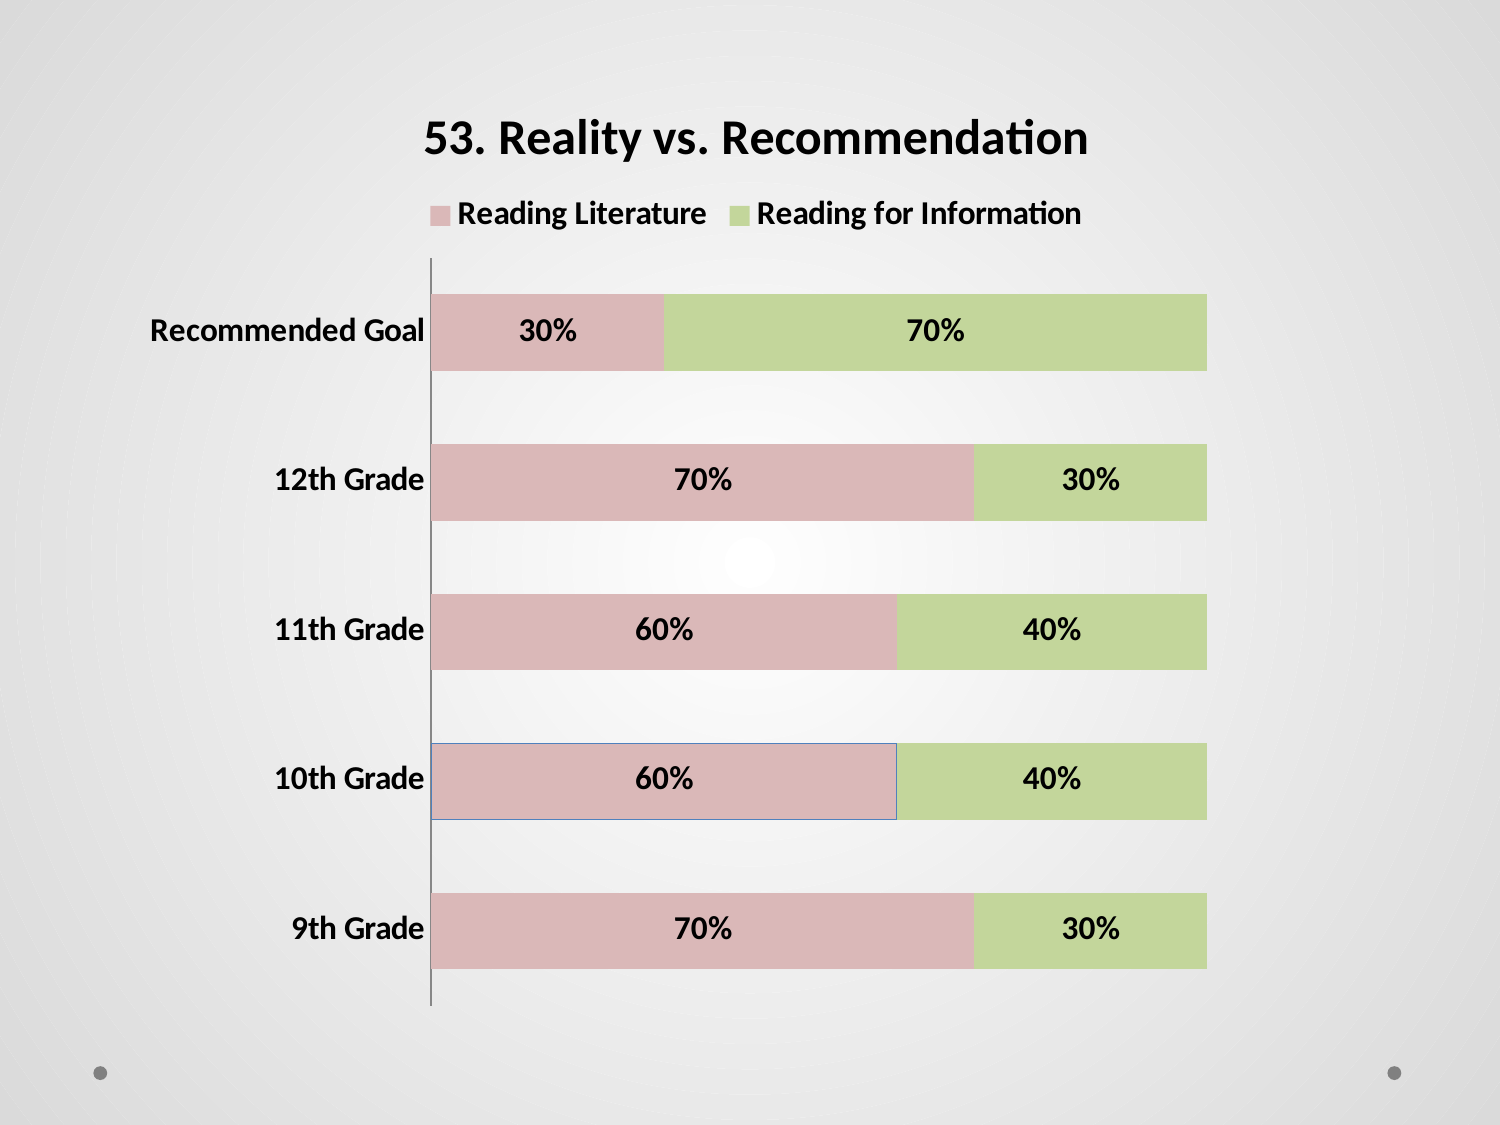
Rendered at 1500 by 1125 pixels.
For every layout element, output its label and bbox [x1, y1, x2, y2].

chart [124, 74, 1388, 1026]
